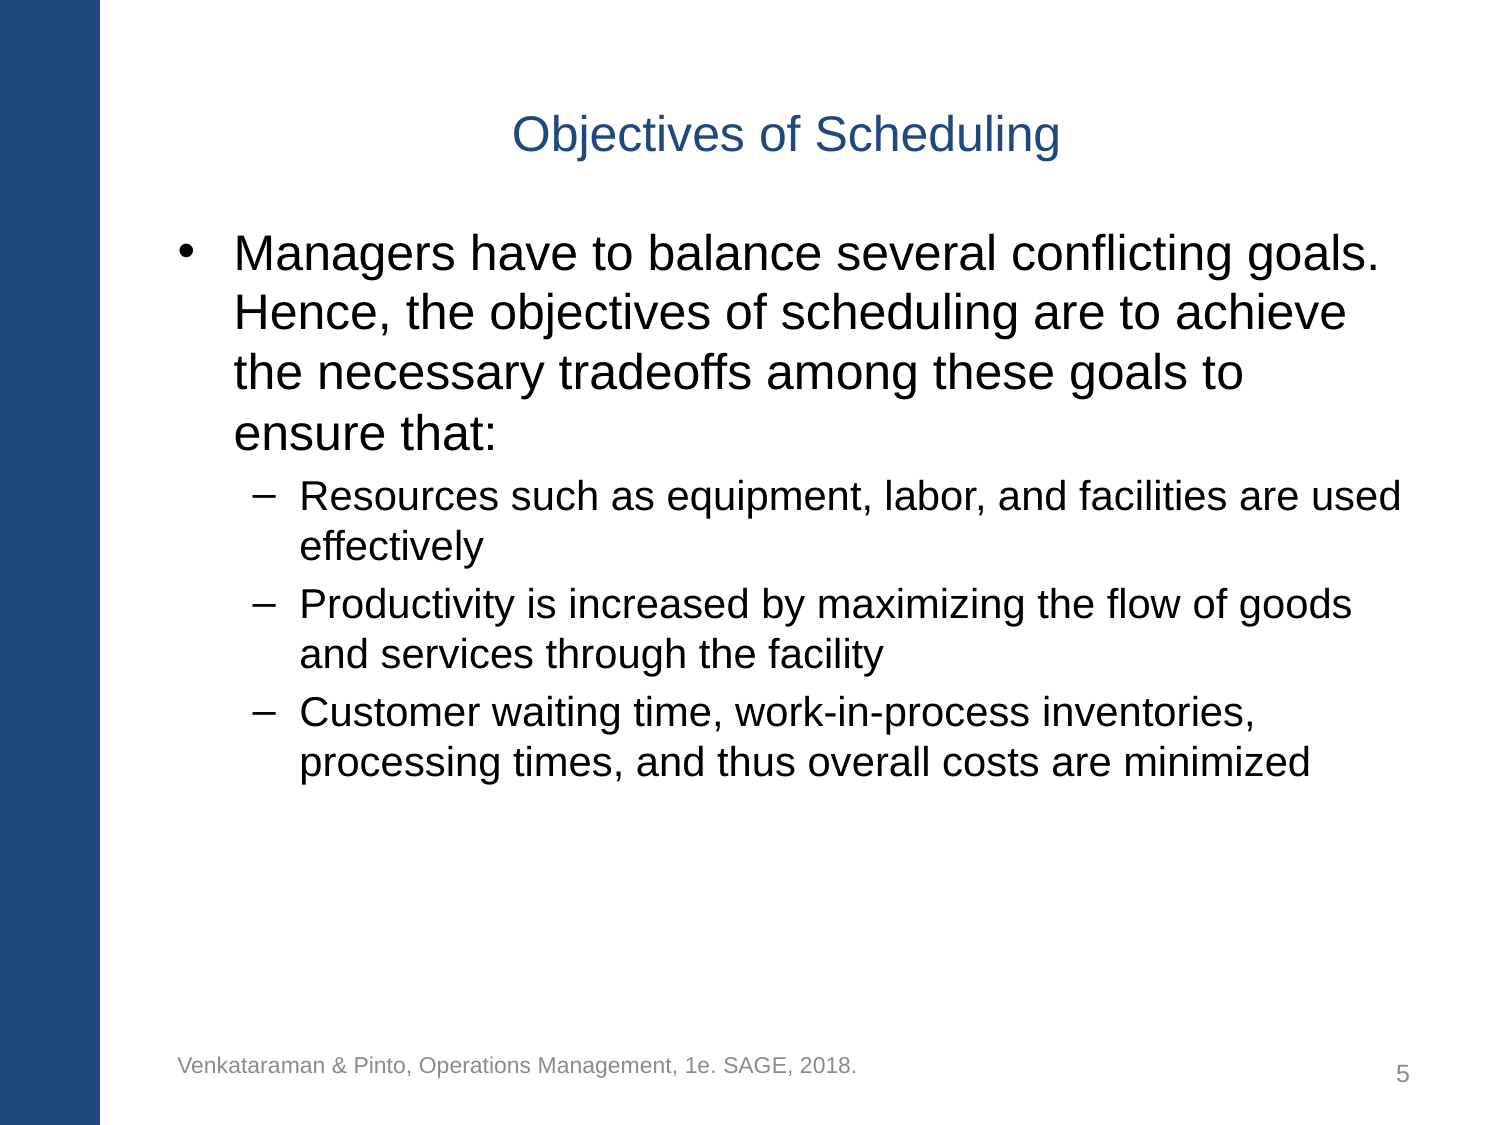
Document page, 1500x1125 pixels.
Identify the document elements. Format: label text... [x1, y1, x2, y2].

slide_number 5 [1350, 1042, 1425, 1103]
list Managers have to balance several conflicting goals. Hence, the objectives of scheduling are to achieve the necessary tradeoffs among these goals to ensure that: Resources such as equipment, labor, and facilities are used effectively Productivity is increased by maximizing the flow of goods and services through the facility Customer waiting time, work-in-process inventories, processing times, and thus overall costs are minimized [162, 212, 1425, 1025]
title Objectives of Scheduling [162, 37, 1425, 212]
footer Venkataraman & Pinto, Operations Management, 1e. SAGE, 2018. [162, 1042, 1313, 1103]
